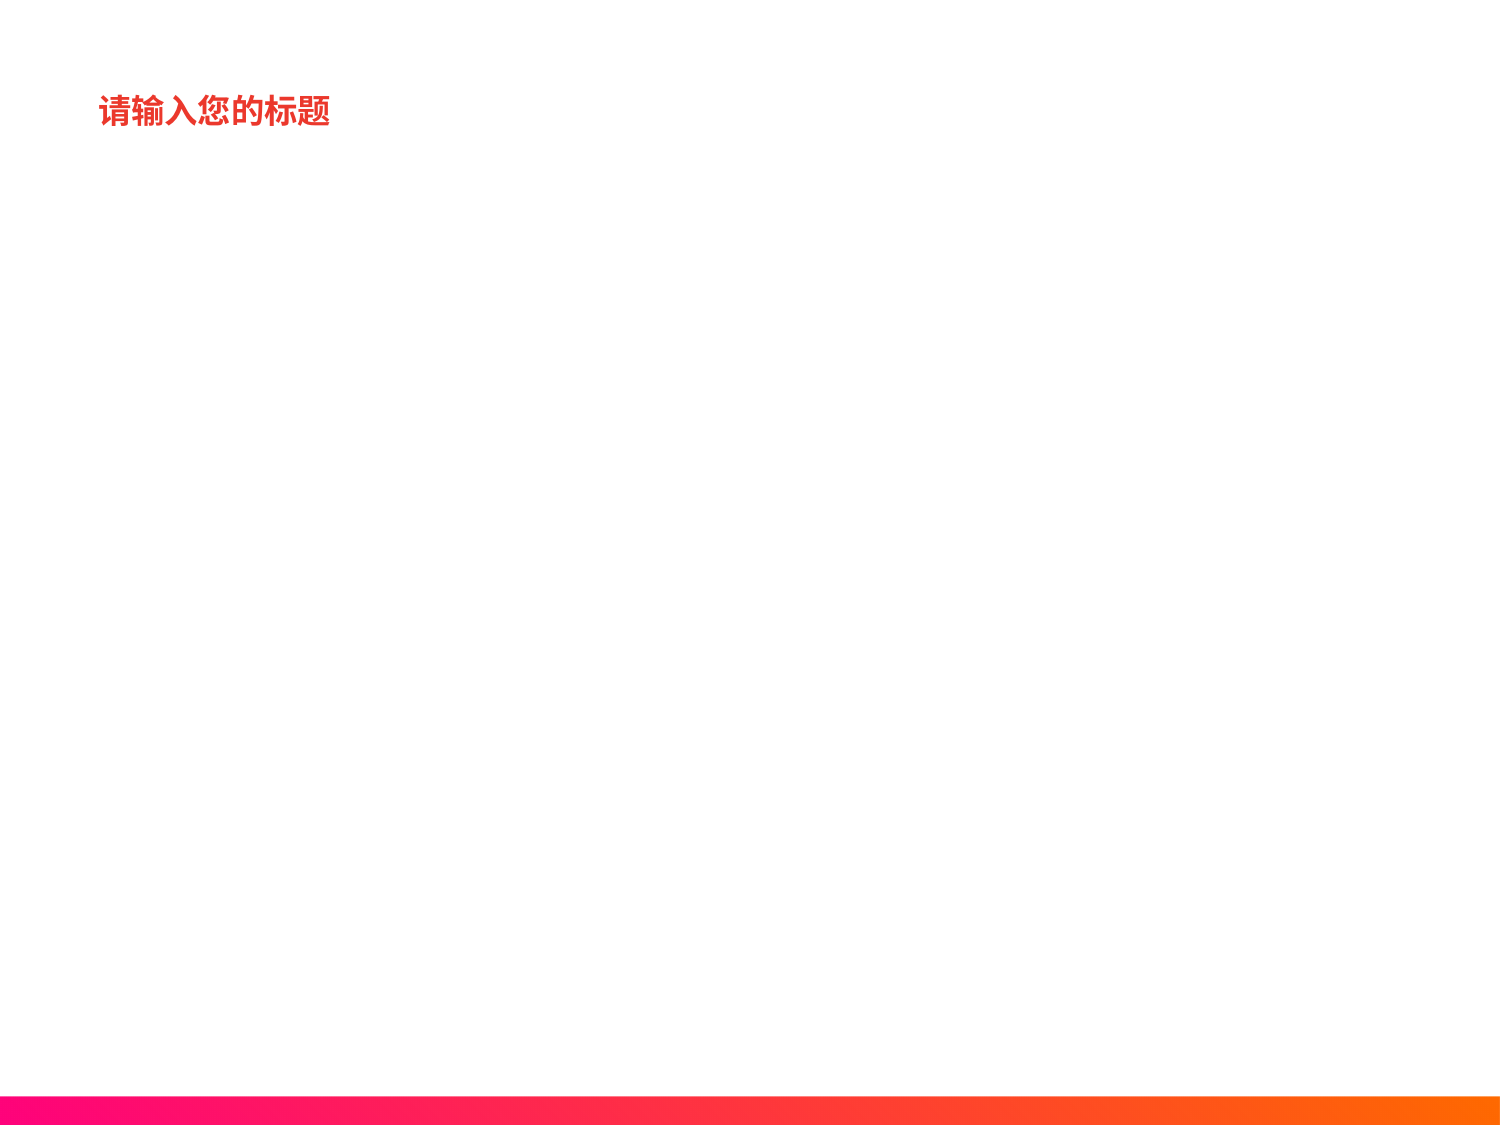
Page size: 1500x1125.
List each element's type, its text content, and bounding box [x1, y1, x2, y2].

text_box 请输入您的标题 [83, 82, 347, 138]
picture [0, 1096, 1500, 1125]
